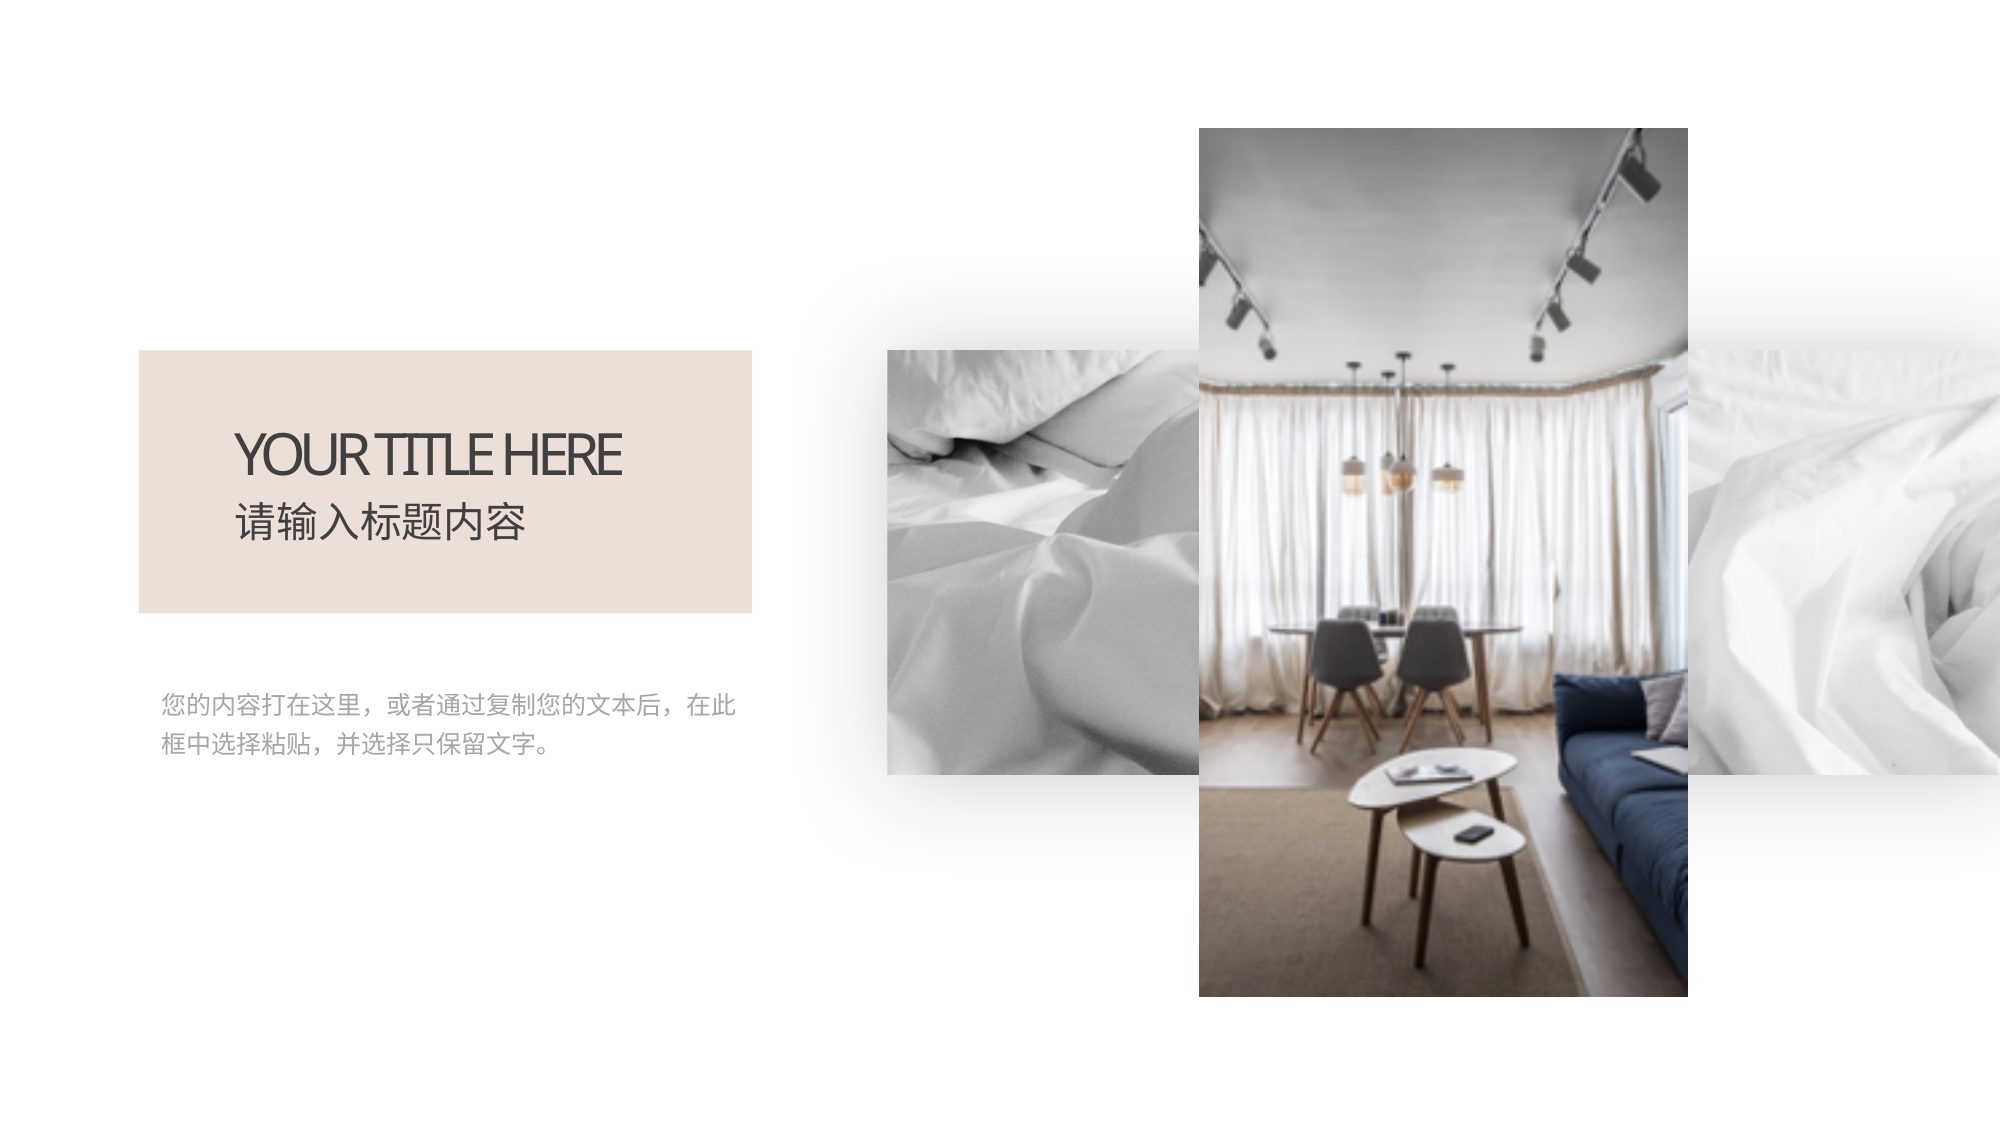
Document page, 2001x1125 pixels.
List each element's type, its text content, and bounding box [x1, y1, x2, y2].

text_box [1689, 349, 2000, 776]
text_box [138, 349, 753, 614]
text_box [220, 409, 1023, 554]
text_box [886, 349, 1198, 776]
text_box [1198, 128, 1689, 997]
text_box 您的内容打在这里，或者通过复制您的文本后，在此框中选择粘贴，并选择只保留文字。 [146, 672, 753, 766]
